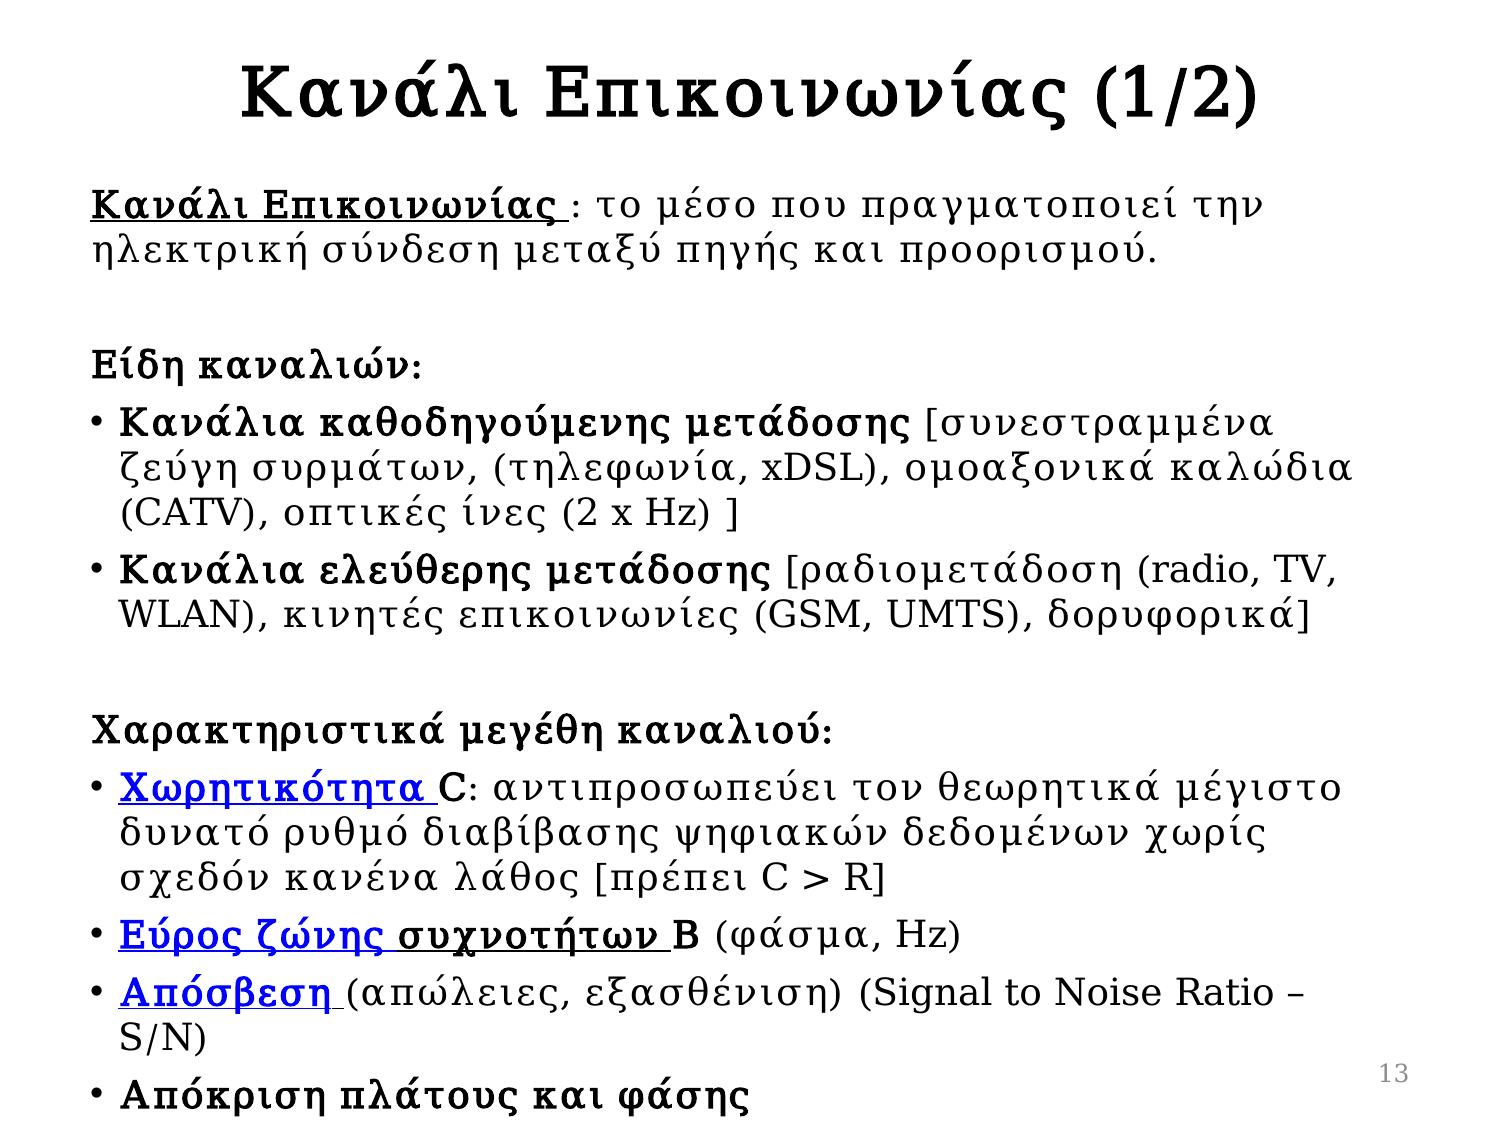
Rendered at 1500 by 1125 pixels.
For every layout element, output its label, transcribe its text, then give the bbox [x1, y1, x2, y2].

title Κανάλι Επικοινωνίας (1/2) [75, 19, 1425, 159]
slide_number 13 [1222, 1042, 1425, 1103]
